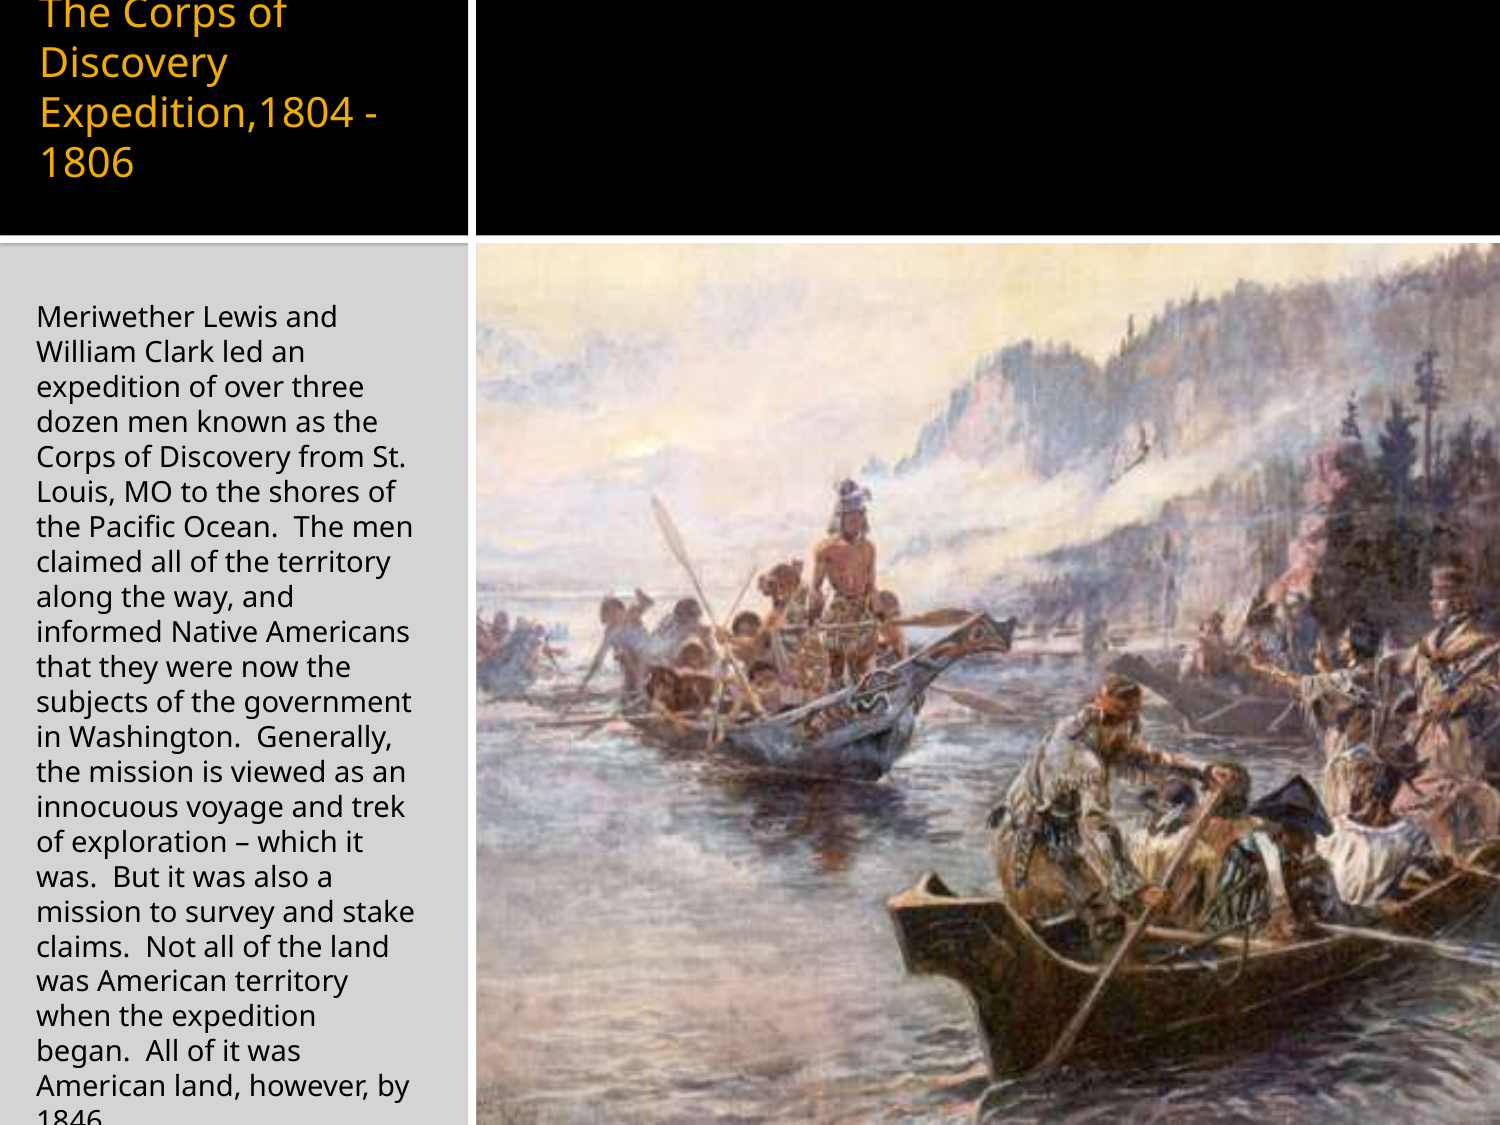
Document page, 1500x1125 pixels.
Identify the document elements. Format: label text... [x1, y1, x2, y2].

picture [476, 243, 1500, 1125]
list Meriwether Lewis and William Clark led an expedition of over three dozen men known as the Corps of Discovery from St. Louis, MO to the shores of the Pacific Ocean. The men claimed all of the territory along the way, and informed Native Americans that they were now the subjects of the government in Washington. Generally, the mission is viewed as an innocuous voyage and trek of exploration – which it was. But it was also a mission to survey and stake claims. Not all of the land was American territory when the expedition began. All of it was American land, however, by 1846. [26, 283, 432, 1034]
title The Corps of Discovery Expedition,1804 - 1806 [26, 25, 442, 186]
